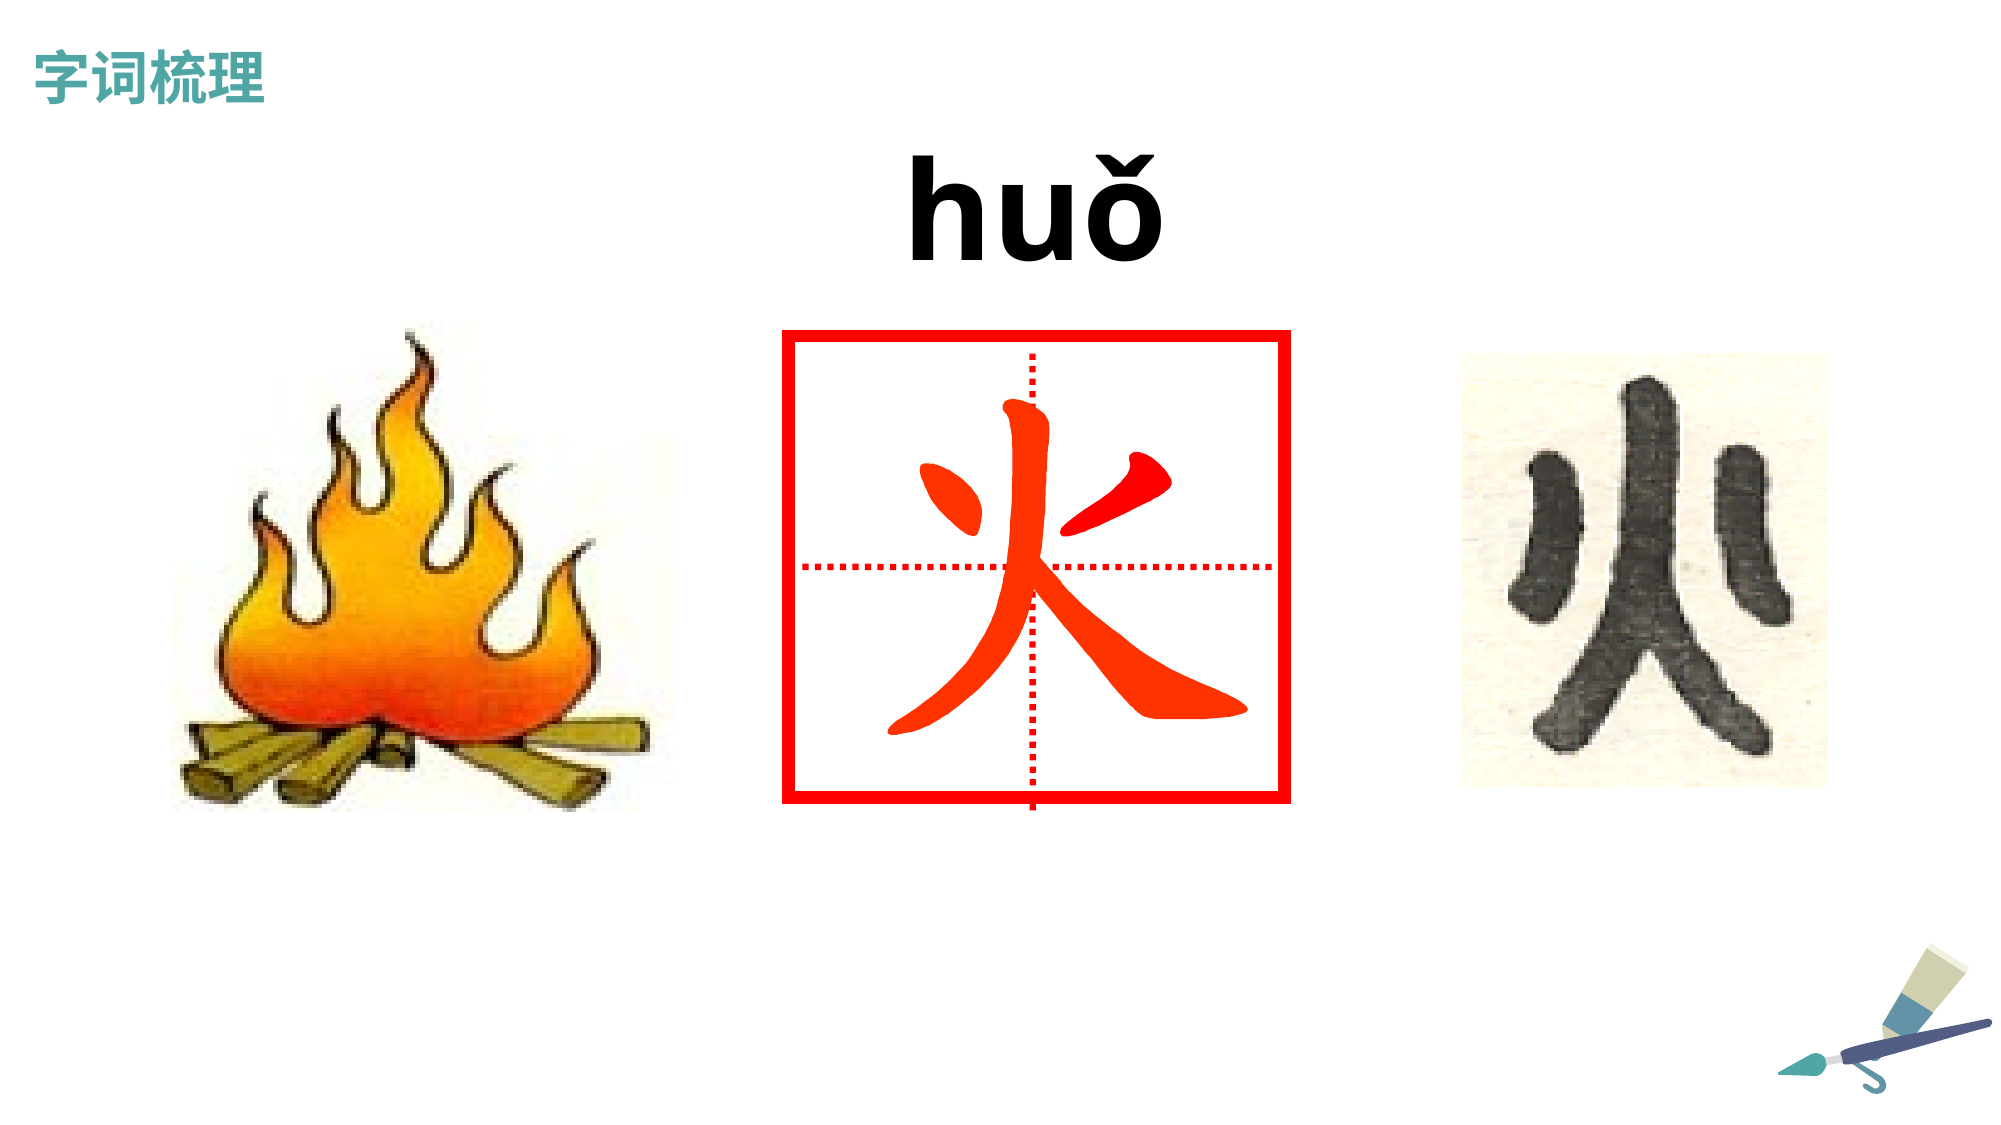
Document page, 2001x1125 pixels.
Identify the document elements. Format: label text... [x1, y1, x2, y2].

text_box [1059, 451, 1172, 537]
text_box 字词梳理 [17, 34, 281, 119]
picture [171, 321, 675, 812]
text_box huǒ [887, 115, 1285, 296]
text_box [1011, 530, 1248, 720]
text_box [1811, 945, 1974, 1125]
picture [1462, 353, 1828, 787]
text_box [887, 398, 1050, 735]
text_box [788, 336, 1285, 798]
text_box [919, 463, 982, 537]
